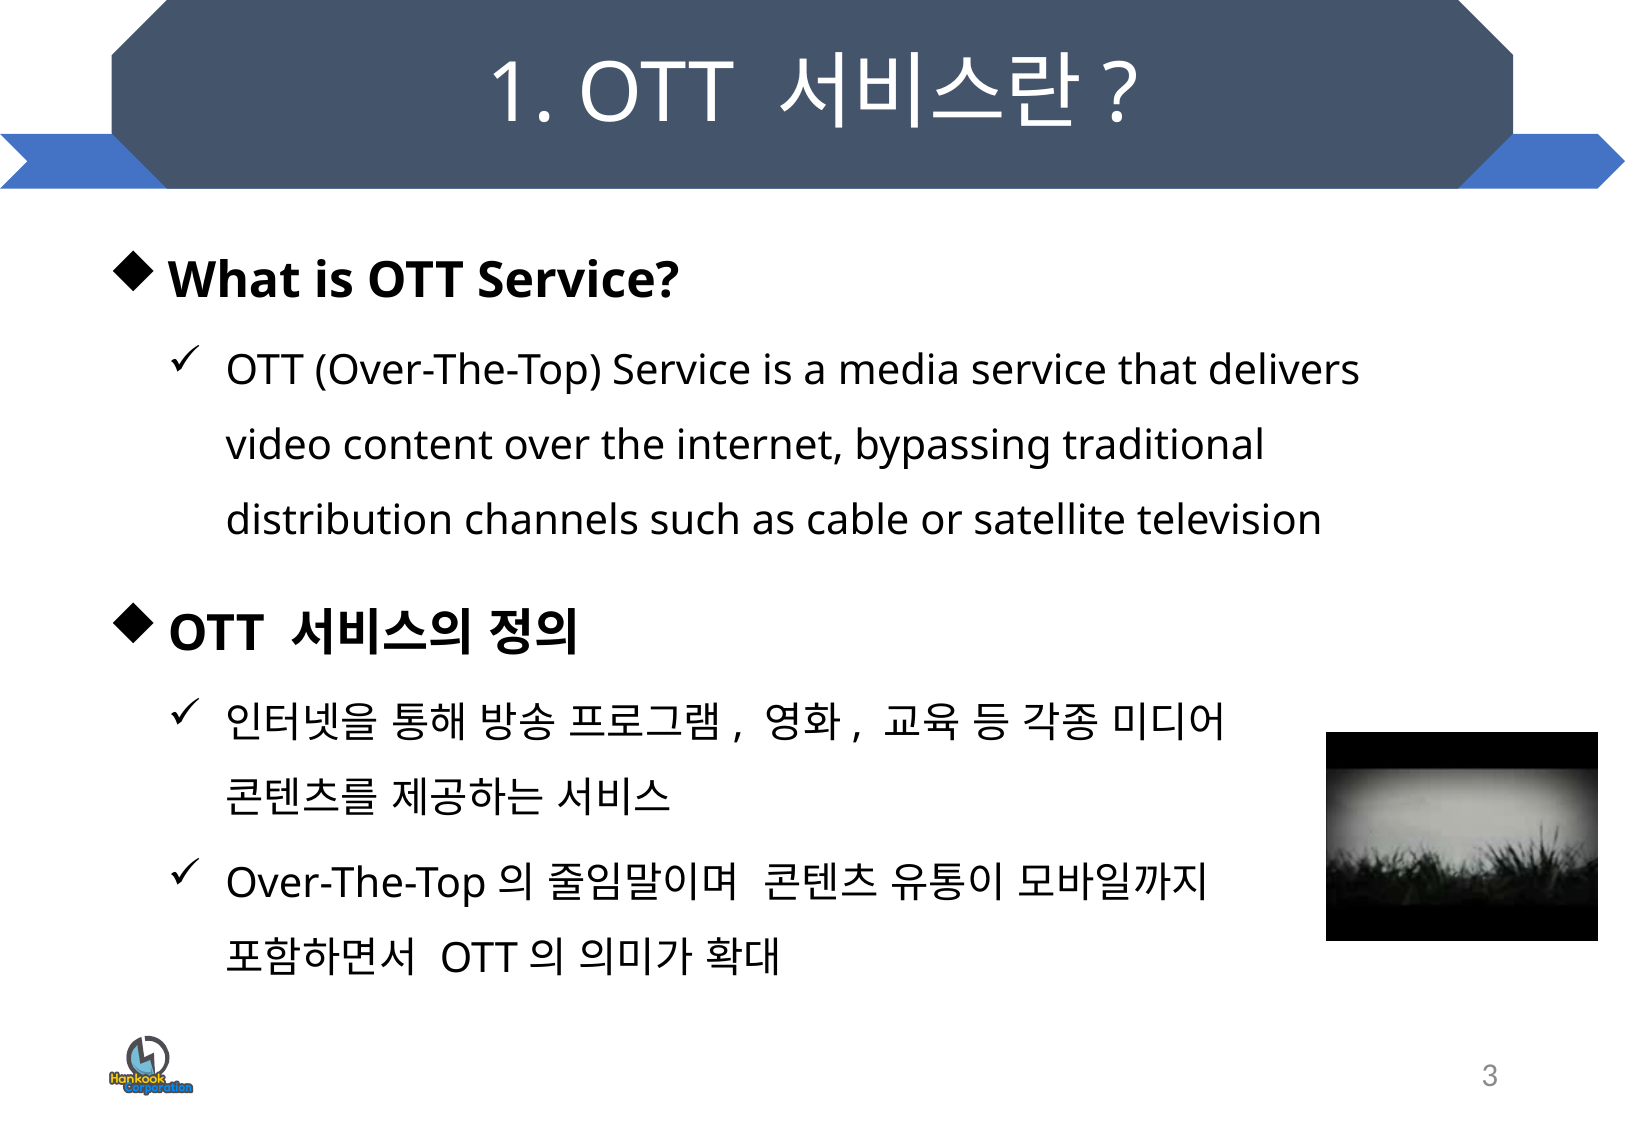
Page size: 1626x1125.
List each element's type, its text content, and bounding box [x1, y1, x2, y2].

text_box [1325, 731, 1598, 942]
picture [101, 1032, 202, 1103]
text_box OTT 서비스의 정의 인터넷을 통해 방송 프로그램, 영화, 교육 등 각종 미디어 콘텐츠를 제공하는 서비스 Over-The-Top의 줄임말이며 콘텐츠 유통이 모바일까지 포함하면서 OTT의 의미가 확대 [93, 562, 1304, 996]
slide_number 3 [1147, 1042, 1514, 1103]
title 1. OTT 서비스란? [0, 0, 1625, 189]
list What is OTT Service? OTT (Over-The-Top) Service is a media service that delivers video content over the internet, bypassing traditional distribution channels such as cable or satellite television [93, 209, 1482, 563]
